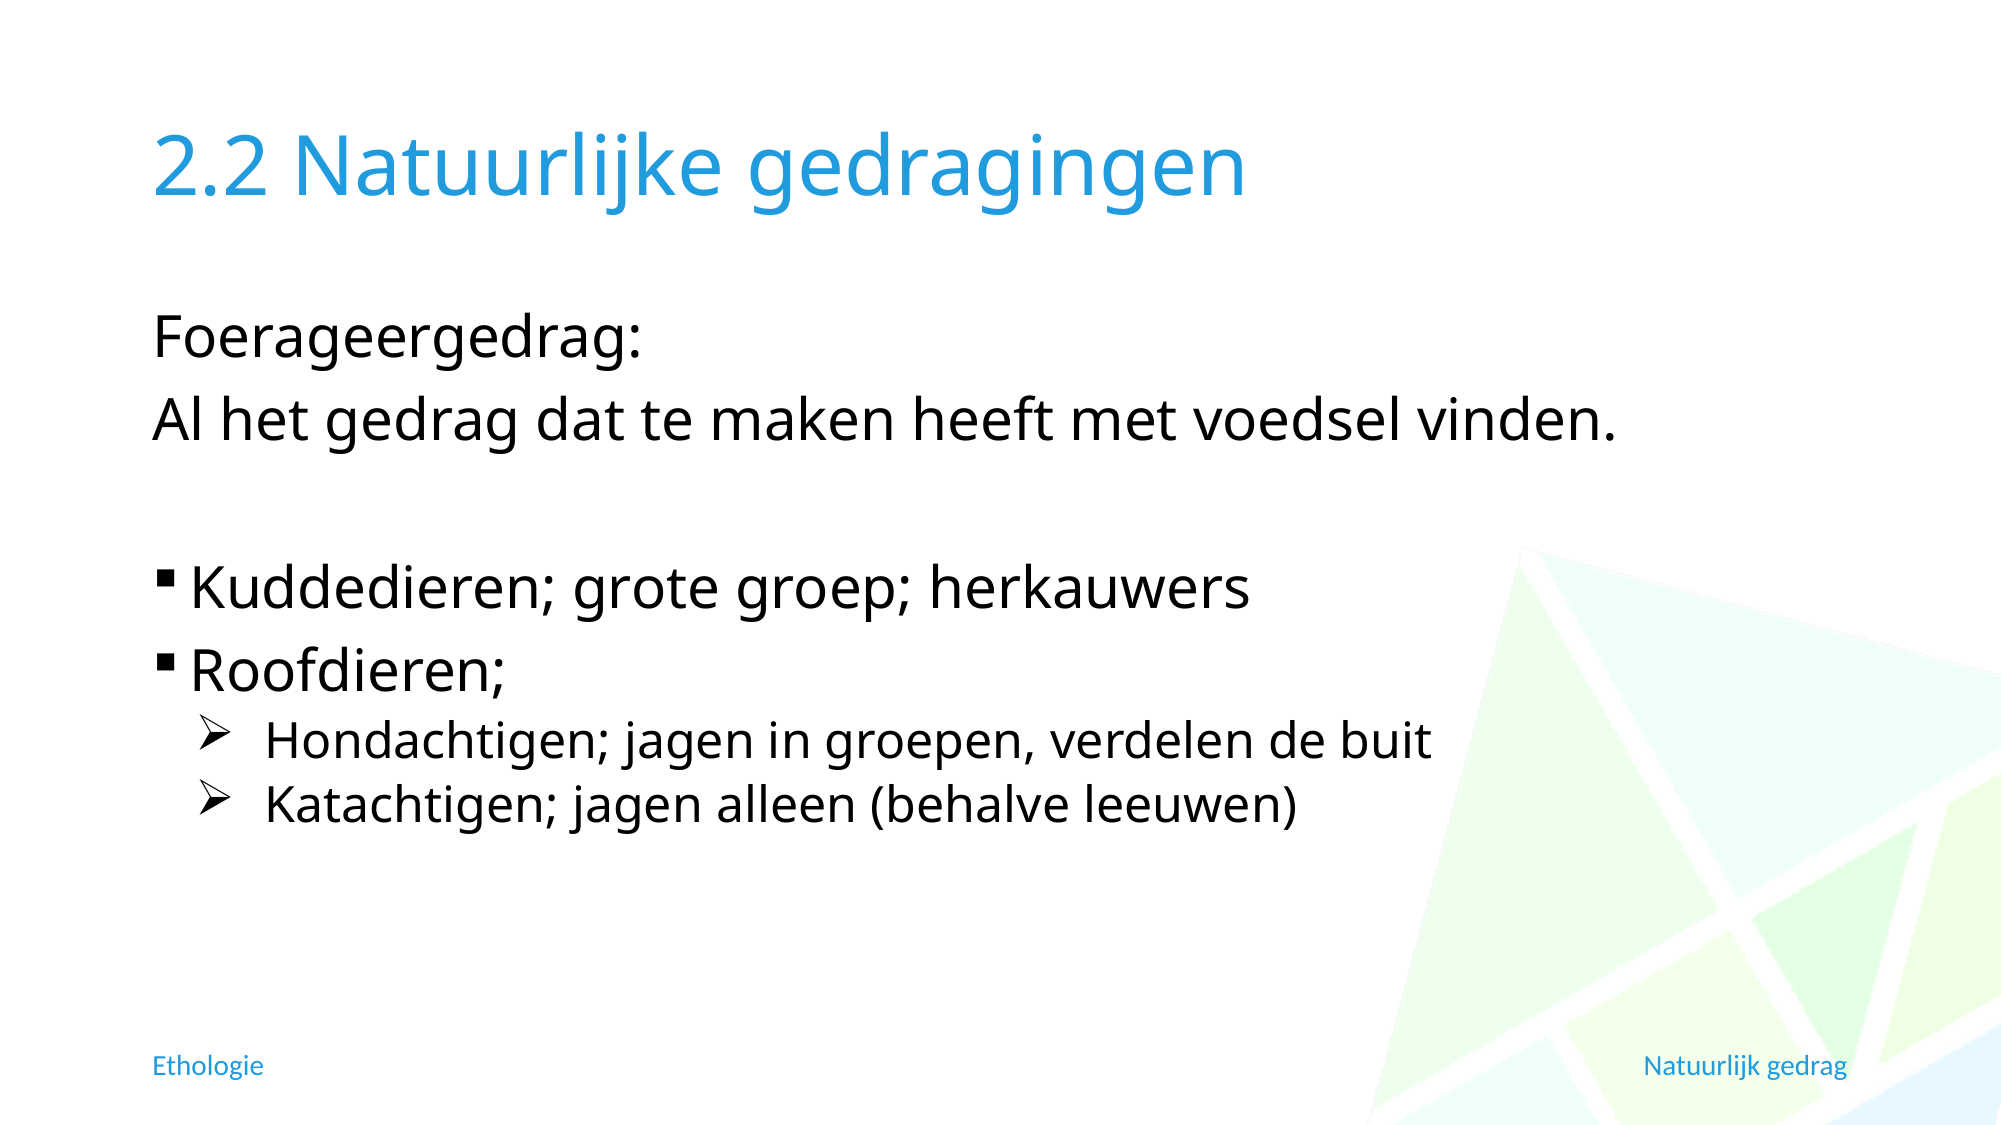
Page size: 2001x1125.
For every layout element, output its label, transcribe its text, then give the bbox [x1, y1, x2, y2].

list Natuurlijk gedrag [1412, 1042, 1863, 1103]
list Foerageergedrag: Al het gedrag dat te maken heeft met voedsel vinden. Kuddedieren; grote groep; herkauwers Roofdieren; Hondachtigen; jagen in groepen, verdelen de buit Katachtigen; jagen alleen (behalve leeuwen) [137, 299, 1863, 1014]
list Ethologie [137, 1042, 588, 1103]
title 2.2 Natuurlijke gedragingen [137, 59, 1863, 278]
